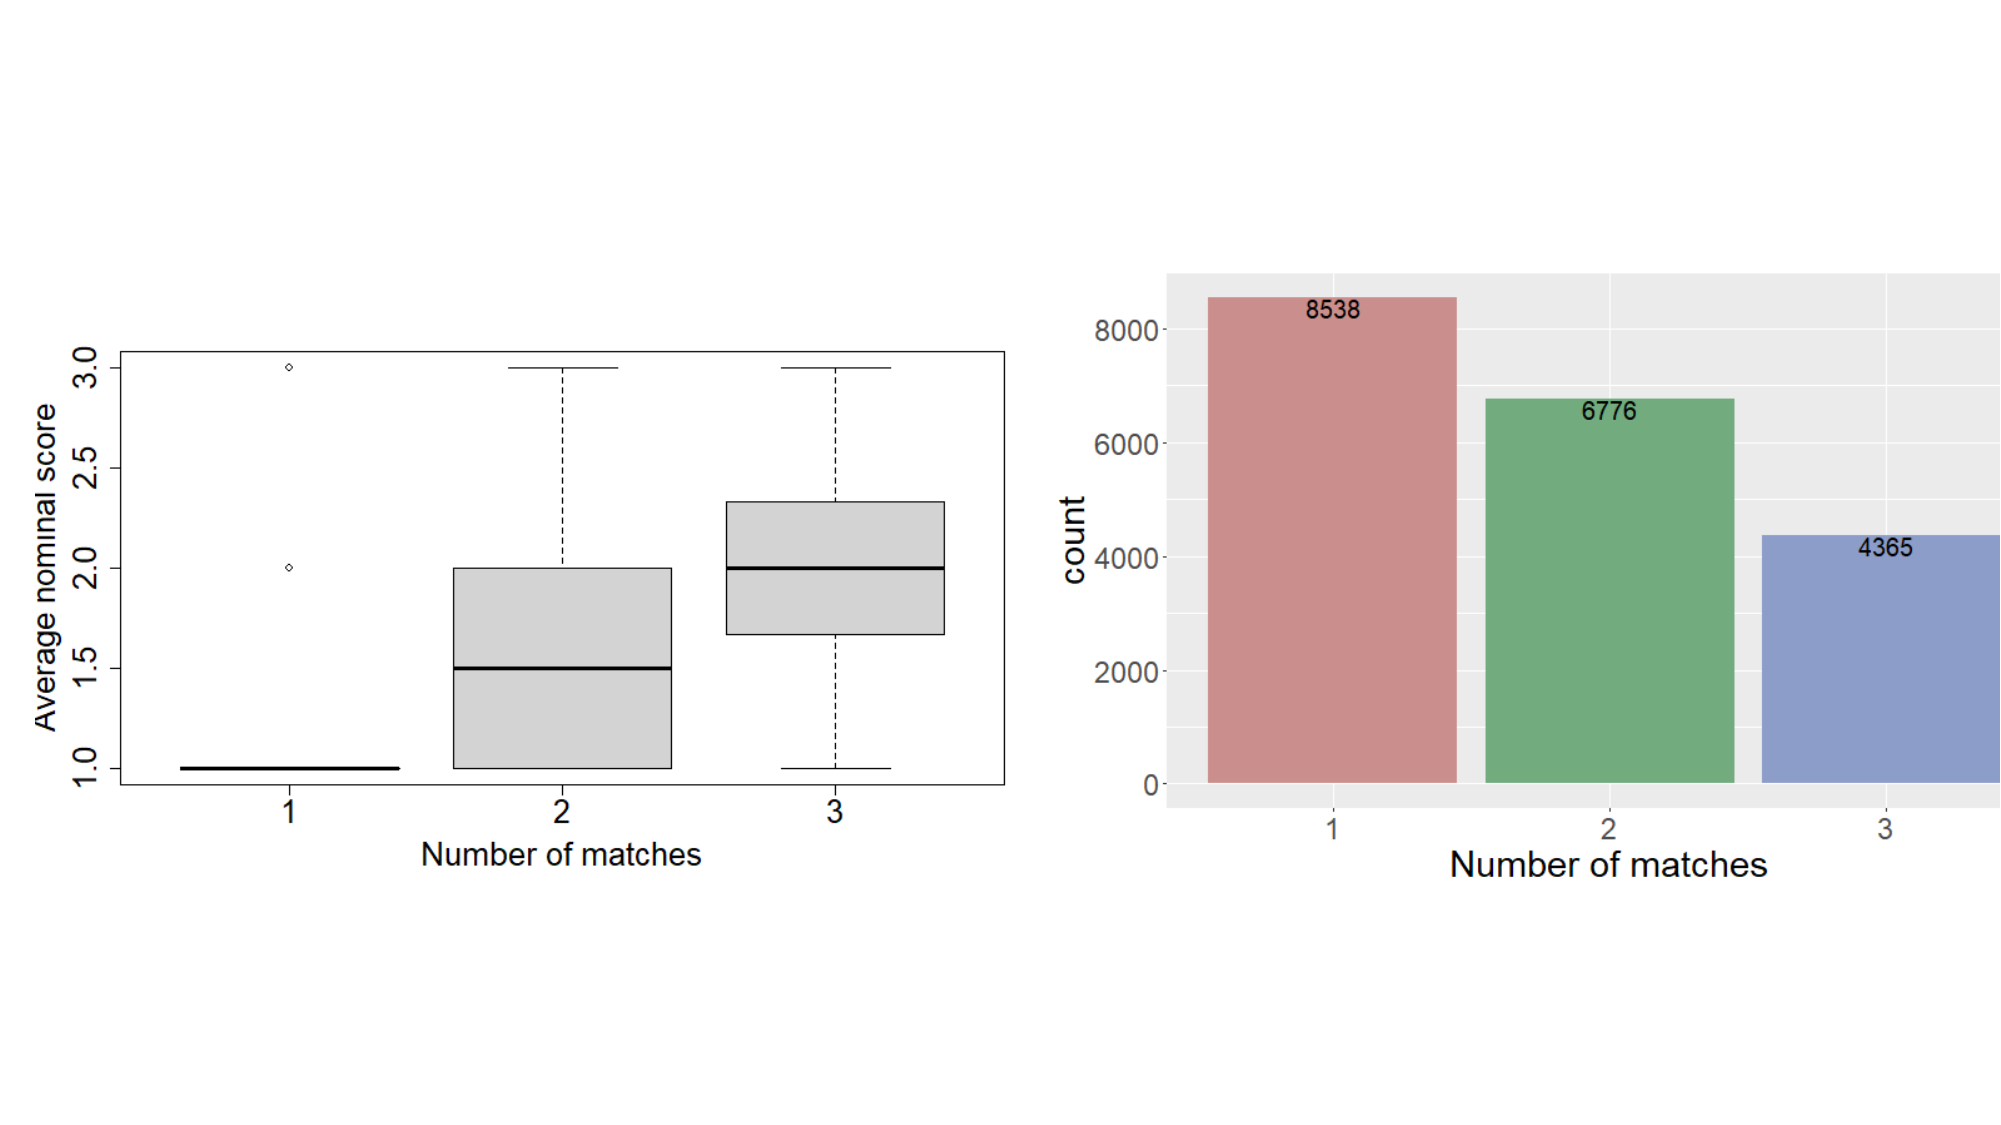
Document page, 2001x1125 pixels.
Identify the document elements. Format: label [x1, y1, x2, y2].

text_box [35, 266, 2000, 892]
